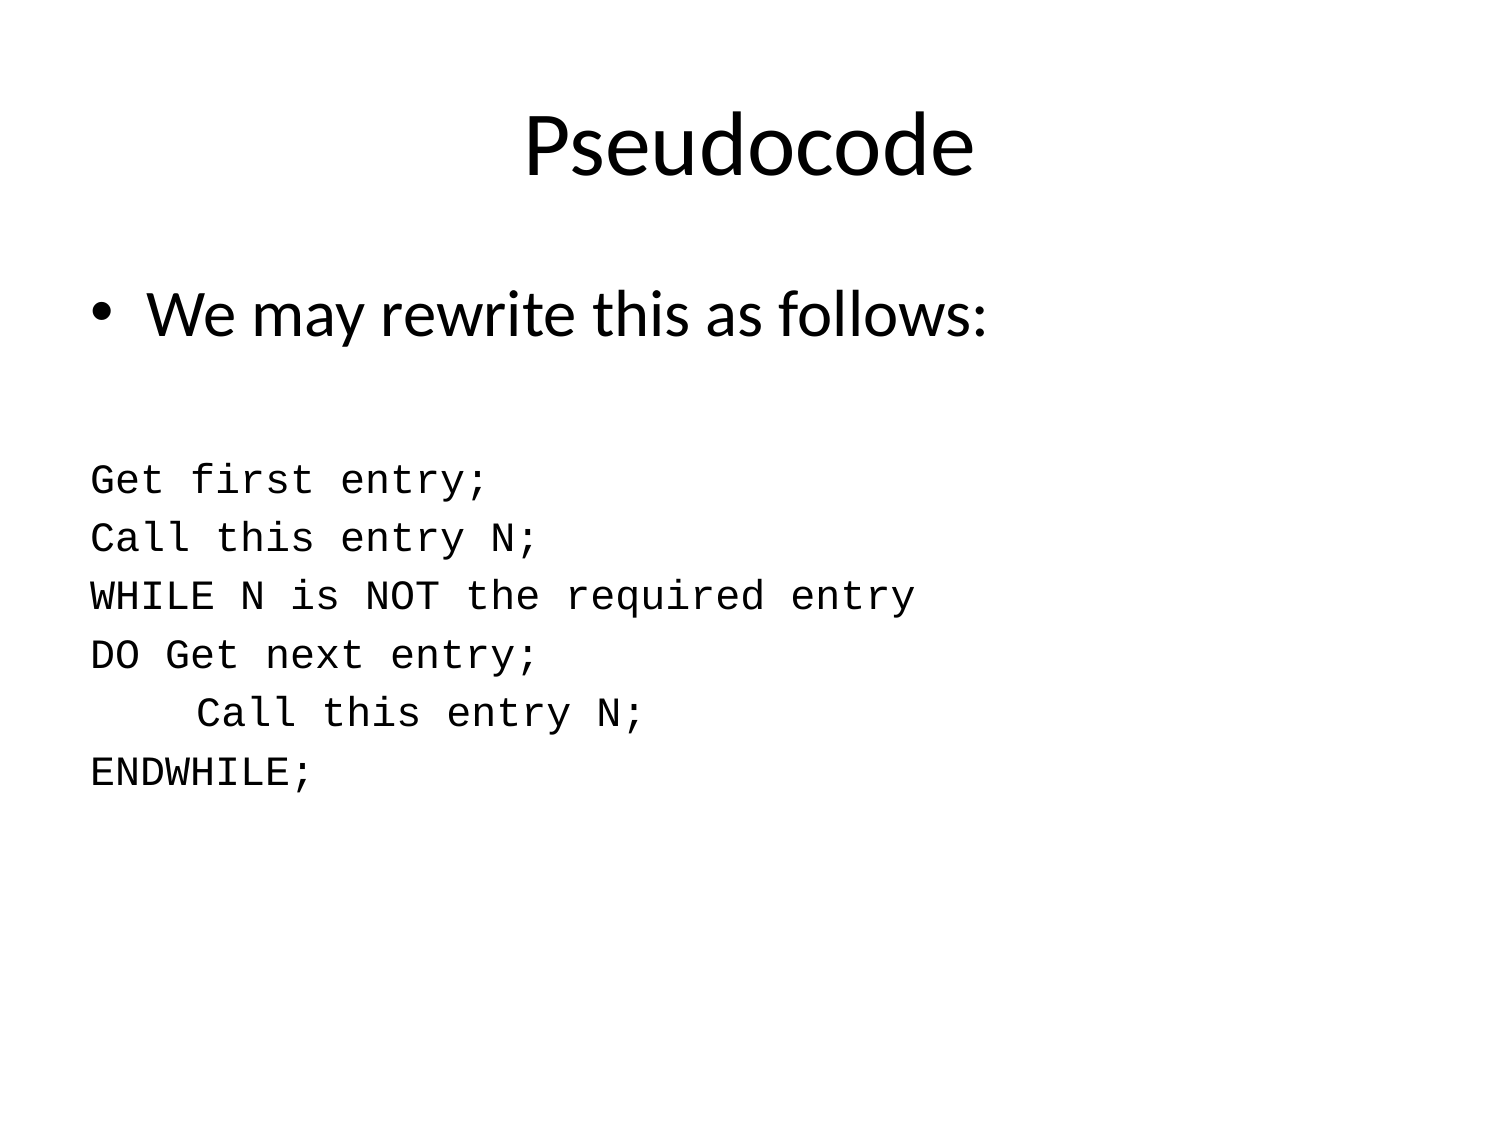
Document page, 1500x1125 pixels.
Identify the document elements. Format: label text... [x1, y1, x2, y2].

title Pseudocode [75, 45, 1425, 233]
list We may rewrite this as follows: Get first entry; Call this entry N; WHILE N is NOT the required entry DO Get next entry; Call this entry N; ENDWHILE; [75, 262, 1425, 1005]
